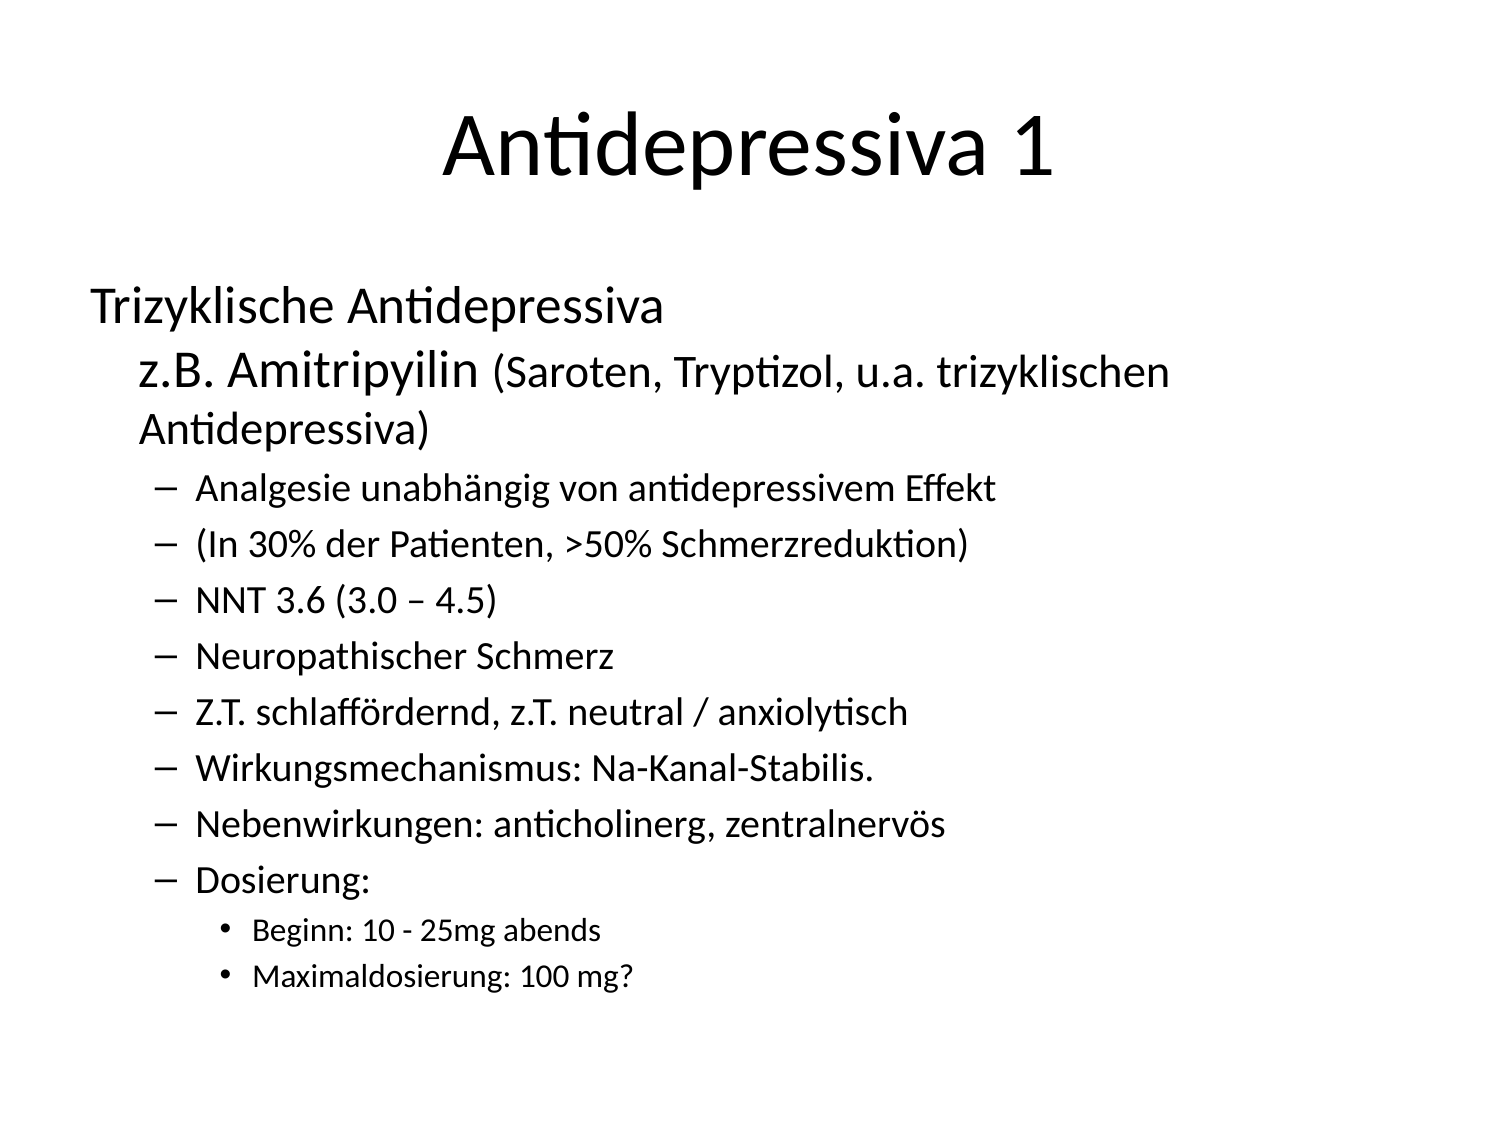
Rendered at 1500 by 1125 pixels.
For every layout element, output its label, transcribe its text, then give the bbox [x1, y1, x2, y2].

title Antidepressiva 1 [75, 45, 1425, 233]
list Trizyklische Antidepressiva z.B. Amitripyilin (Saroten, Tryptizol, u.a. trizyklischen Antidepressiva) Analgesie unabhängig von antidepressivem Effekt (In 30% der Patienten, >50% Schmerzreduktion) NNT 3.6 (3.0 – 4.5) Neuropathischer Schmerz Z.T. schlaffördernd, z.T. neutral / anxiolytisch Wirkungsmechanismus: Na-Kanal-Stabilis. Nebenwirkungen: anticholinerg, zentralnervös Dosierung: Beginn: 10 - 25mg abends Maximaldosierung: 100 mg? [75, 262, 1425, 1005]
